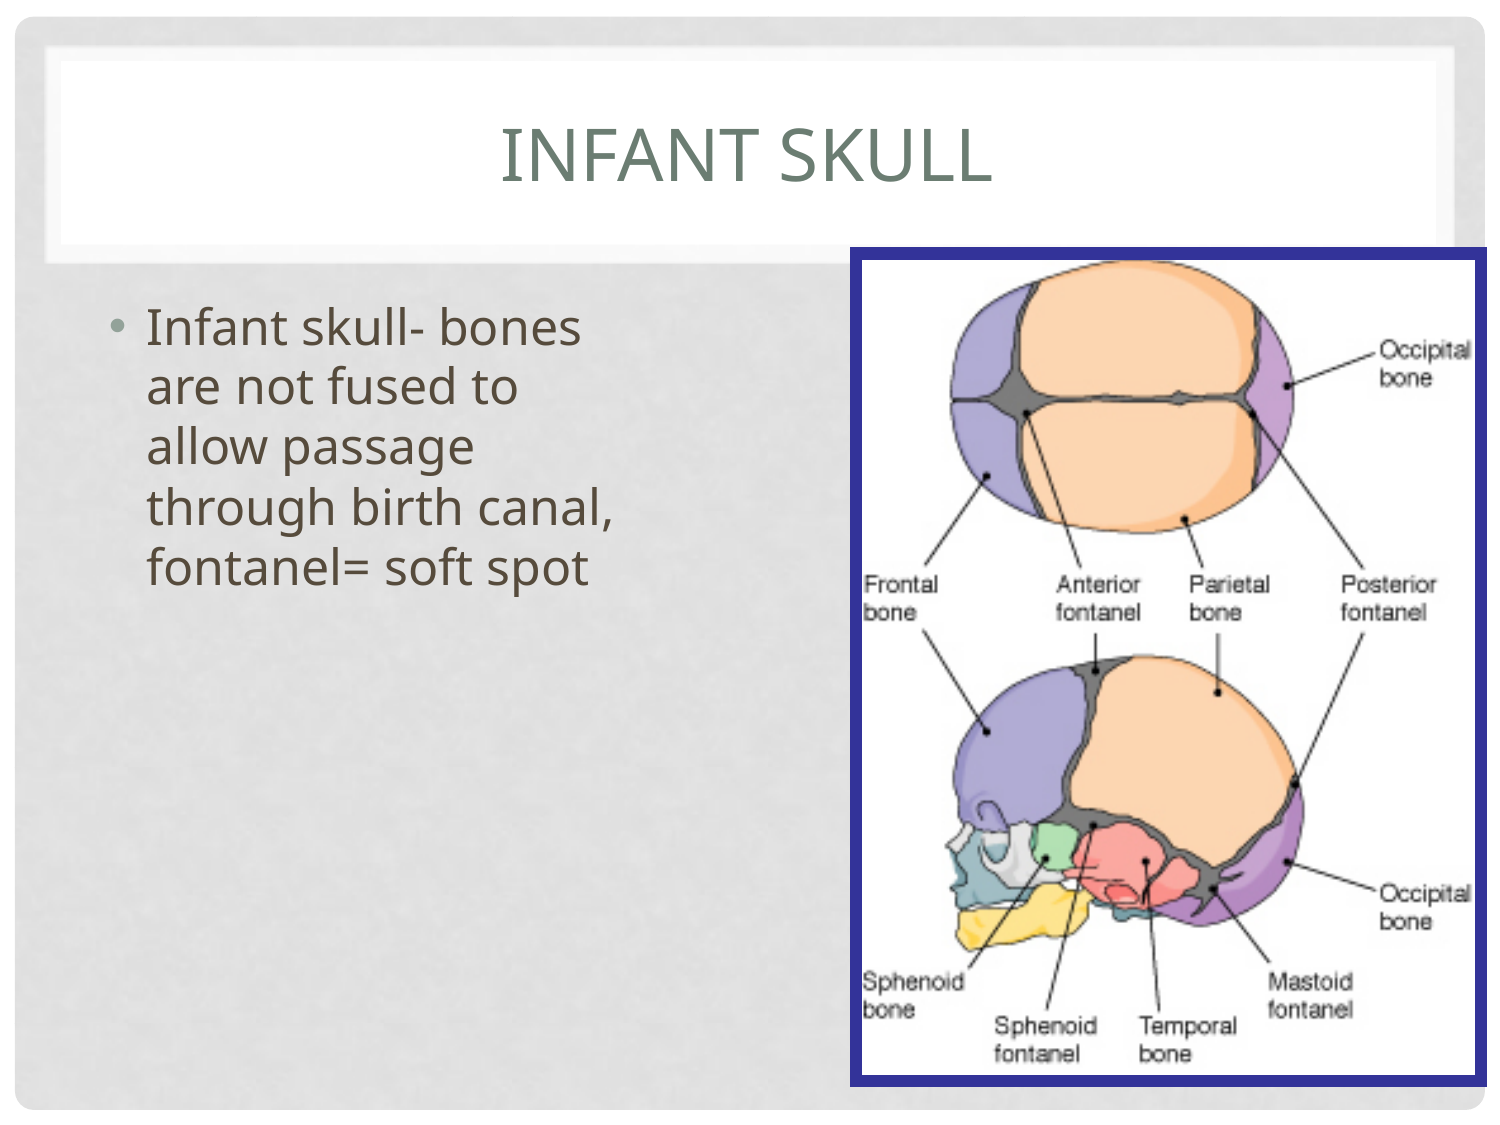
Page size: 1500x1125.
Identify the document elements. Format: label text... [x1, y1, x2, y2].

title Infant skull [69, 66, 1425, 238]
list Infant skull- bones are not fused to allow passage through birth canal, fontanel= soft spot [75, 287, 663, 1005]
picture [862, 259, 1476, 1075]
